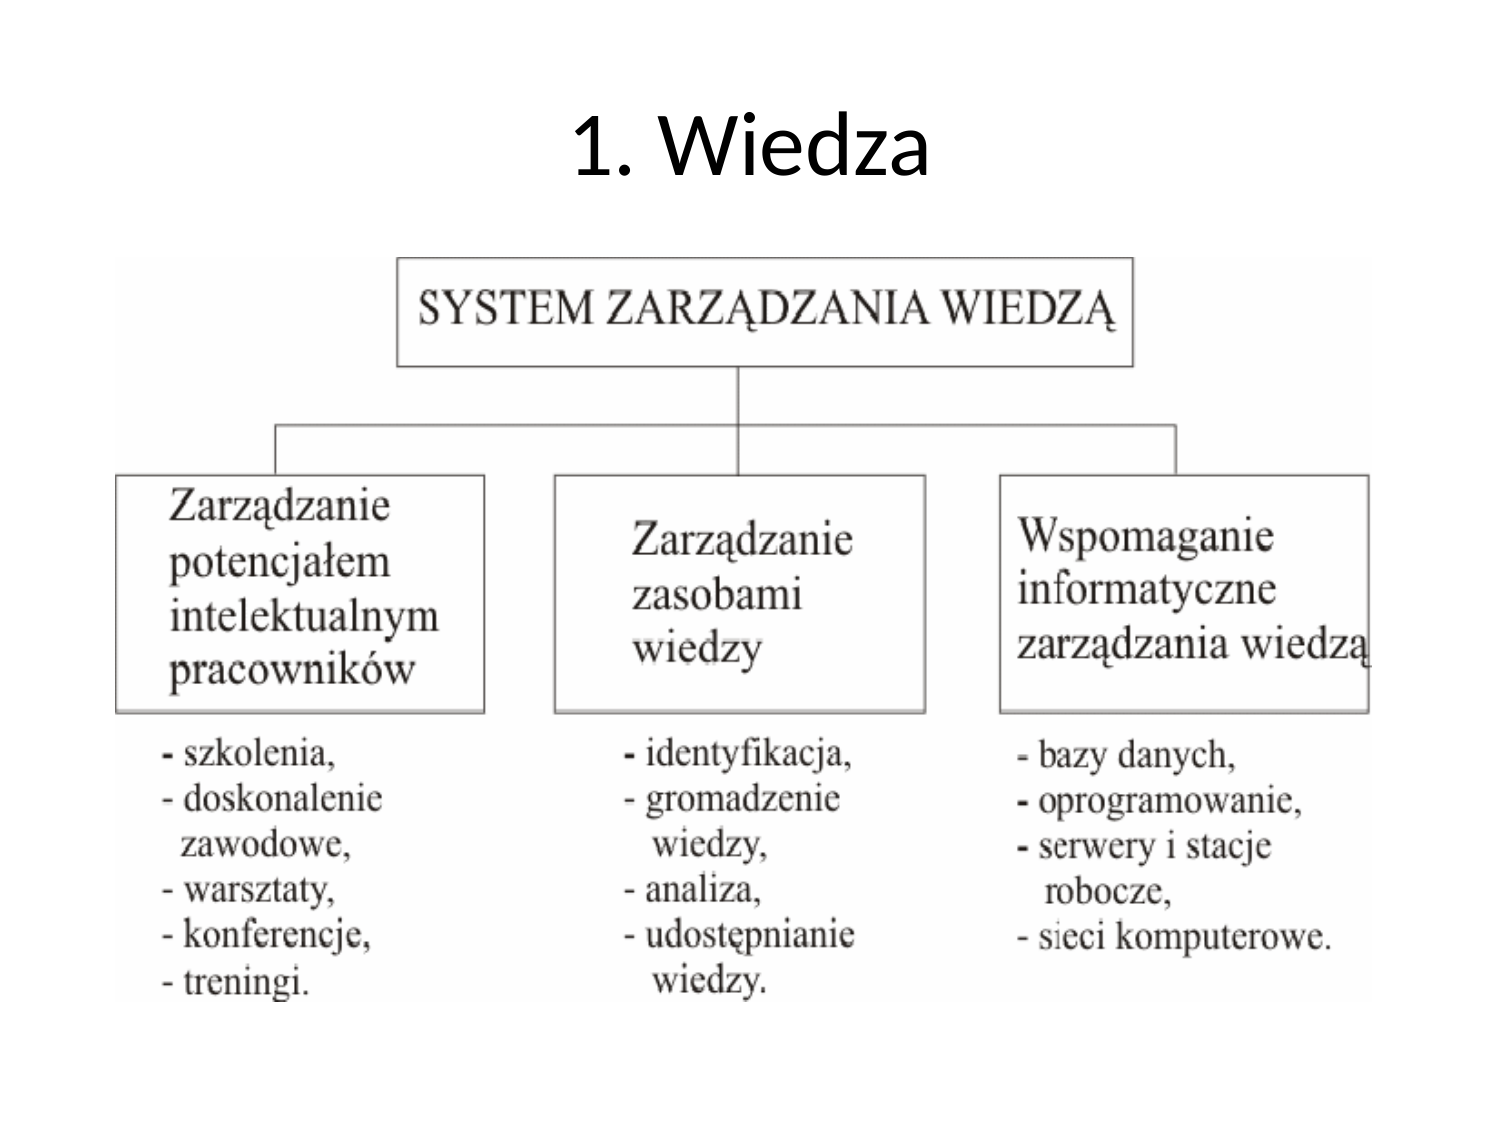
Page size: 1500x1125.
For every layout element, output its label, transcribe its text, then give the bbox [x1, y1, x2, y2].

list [115, 257, 1372, 1002]
title 1. Wiedza [75, 45, 1425, 233]
